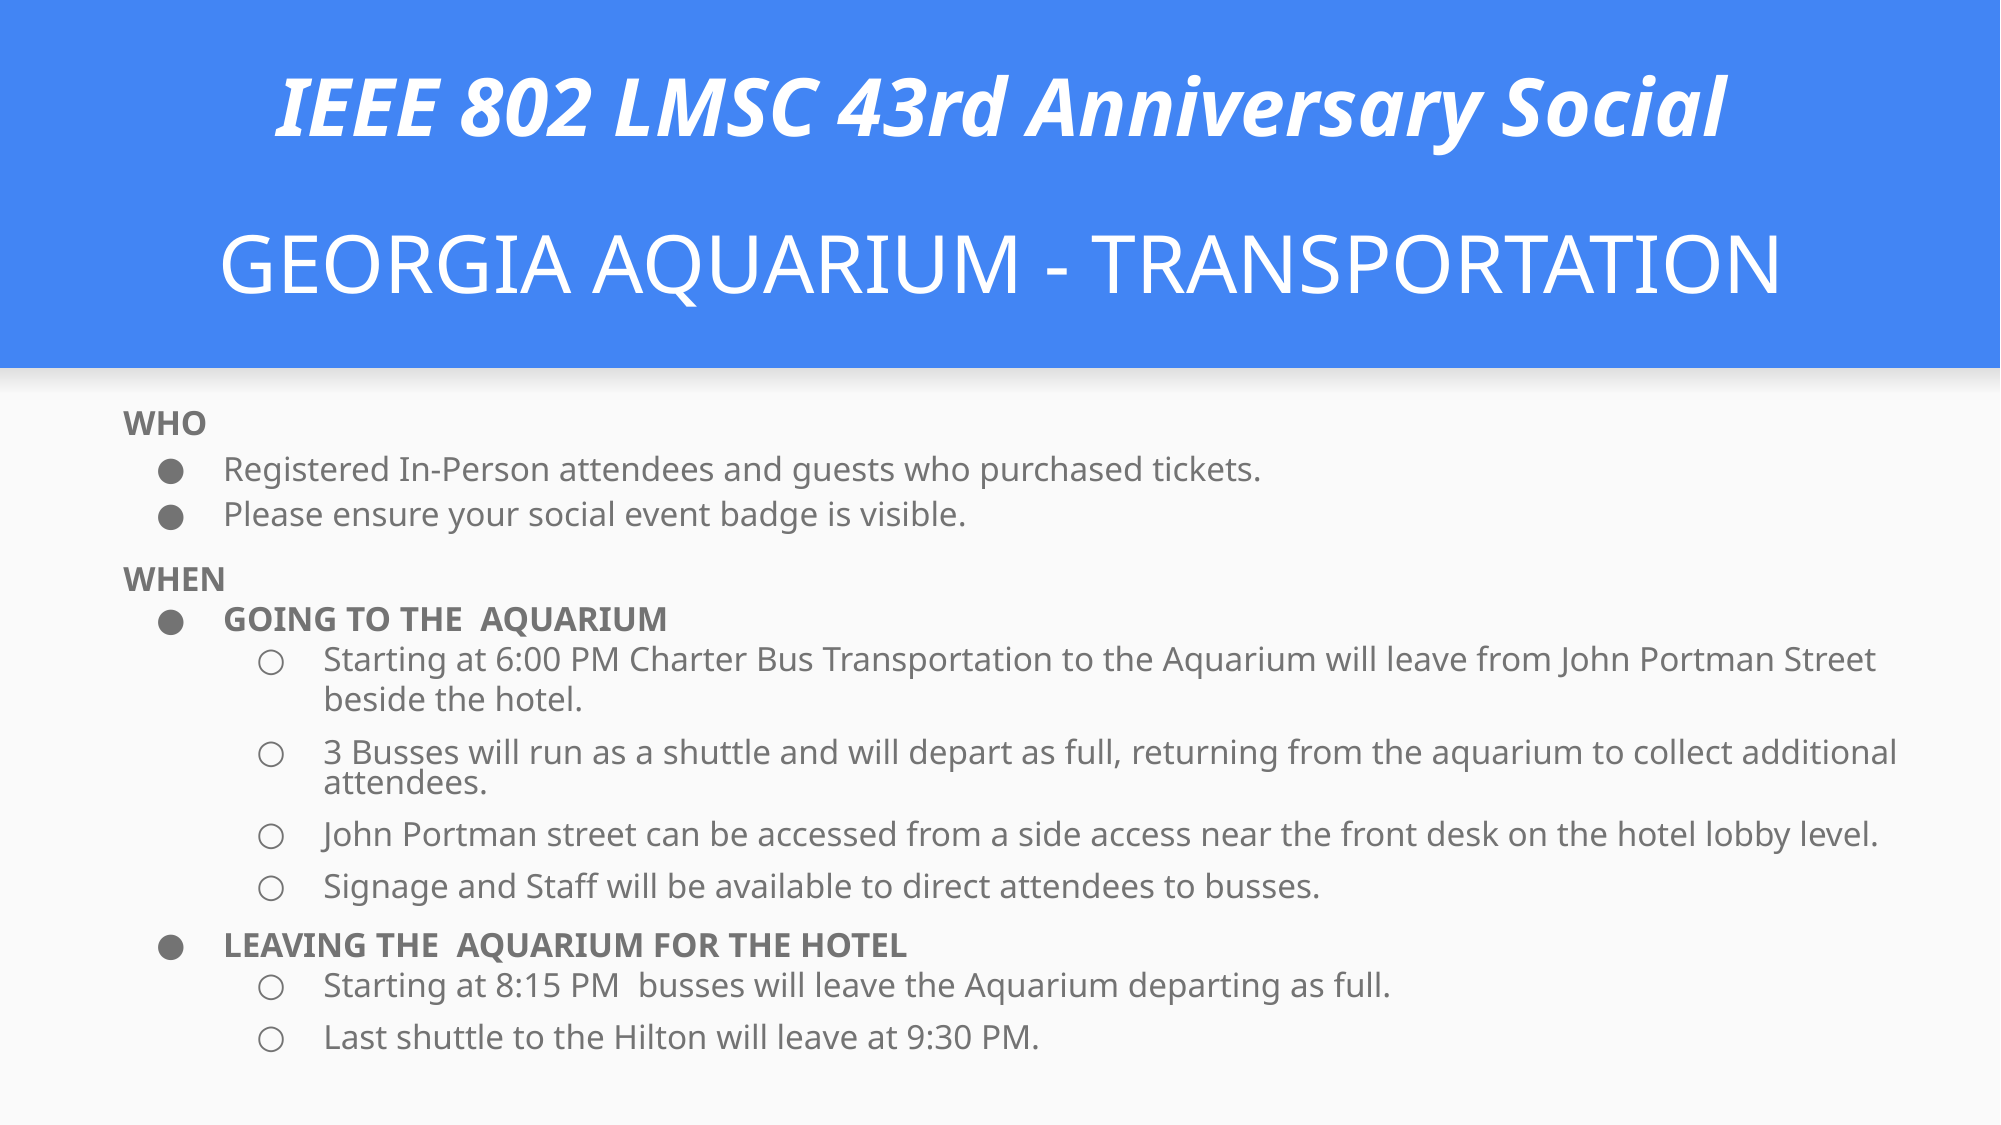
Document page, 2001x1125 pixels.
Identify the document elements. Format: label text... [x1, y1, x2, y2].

list WHO Registered In-Person attendees and guests who purchased tickets. Please ensure your social event badge is visible. WHEN GOING TO THE AQUARIUM Starting at 6:00 PM Charter Bus Transportation to the Aquarium will leave from John Portman Street beside the hotel. 3 Busses will run as a shuttle and will depart as full, returning from the aquarium to collect additional attendees. John Portman street can be accessed from a side access near the front desk on the hotel lobby level. Signage and Staff will be available to direct attendees to busses. LEAVING THE AQUARIUM FOR THE HOTEL Starting at 8:15 PM busses will leave the Aquarium departing as full. Last shuttle to the Hilton will leave at 9:30 PM. [103, 375, 1940, 1093]
title IEEE 802 LMSC 43rd Anniversary Social GEORGIA AQUARIUM - TRANSPORTATION [103, 19, 1902, 330]
